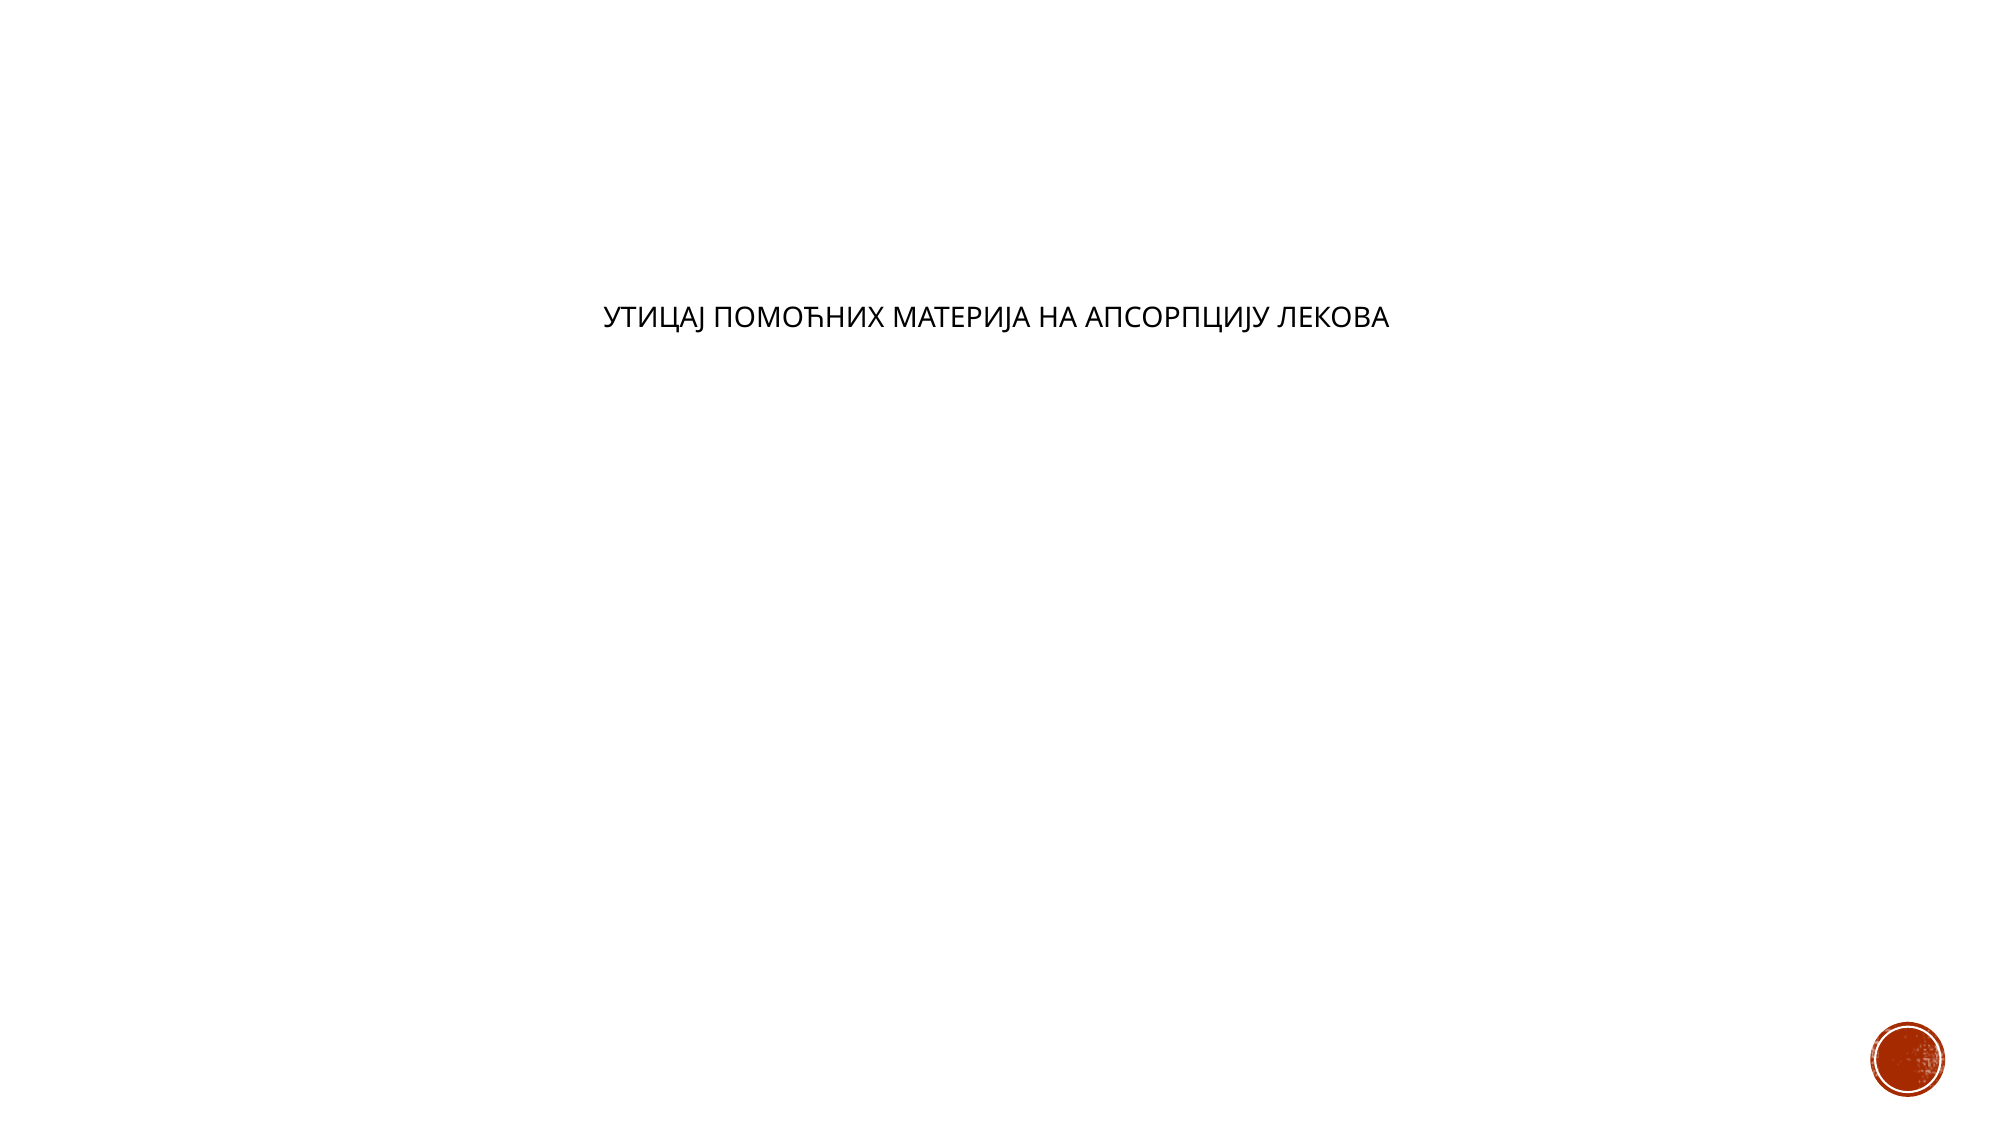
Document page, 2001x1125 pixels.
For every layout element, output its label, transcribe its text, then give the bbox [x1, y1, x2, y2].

title Утицај помоћних материја на апсорпцију лекова [175, 79, 1826, 344]
